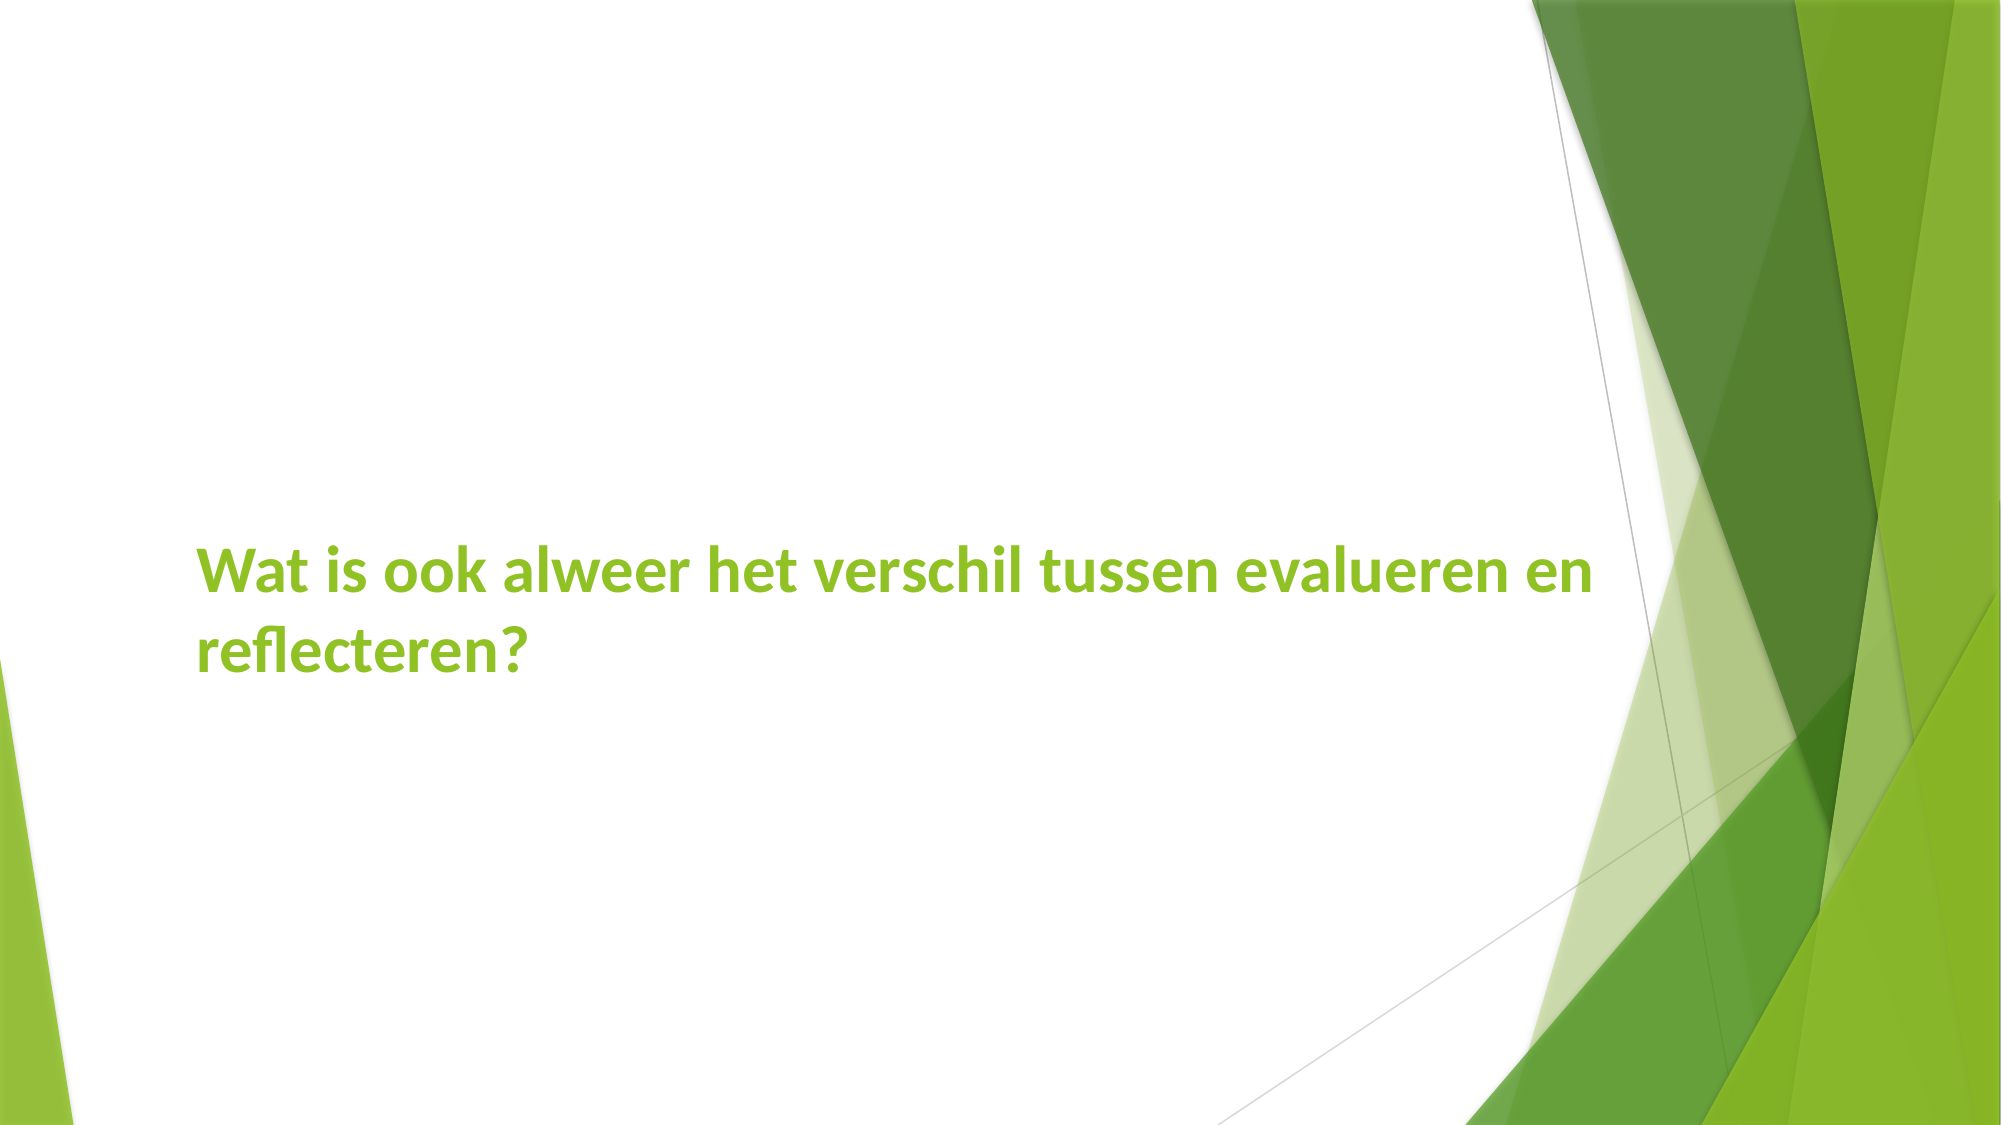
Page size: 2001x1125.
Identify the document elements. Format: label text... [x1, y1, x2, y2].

text_box Wat is ook alweer het verschil tussen evalueren en reflecteren? [181, 438, 1672, 1014]
